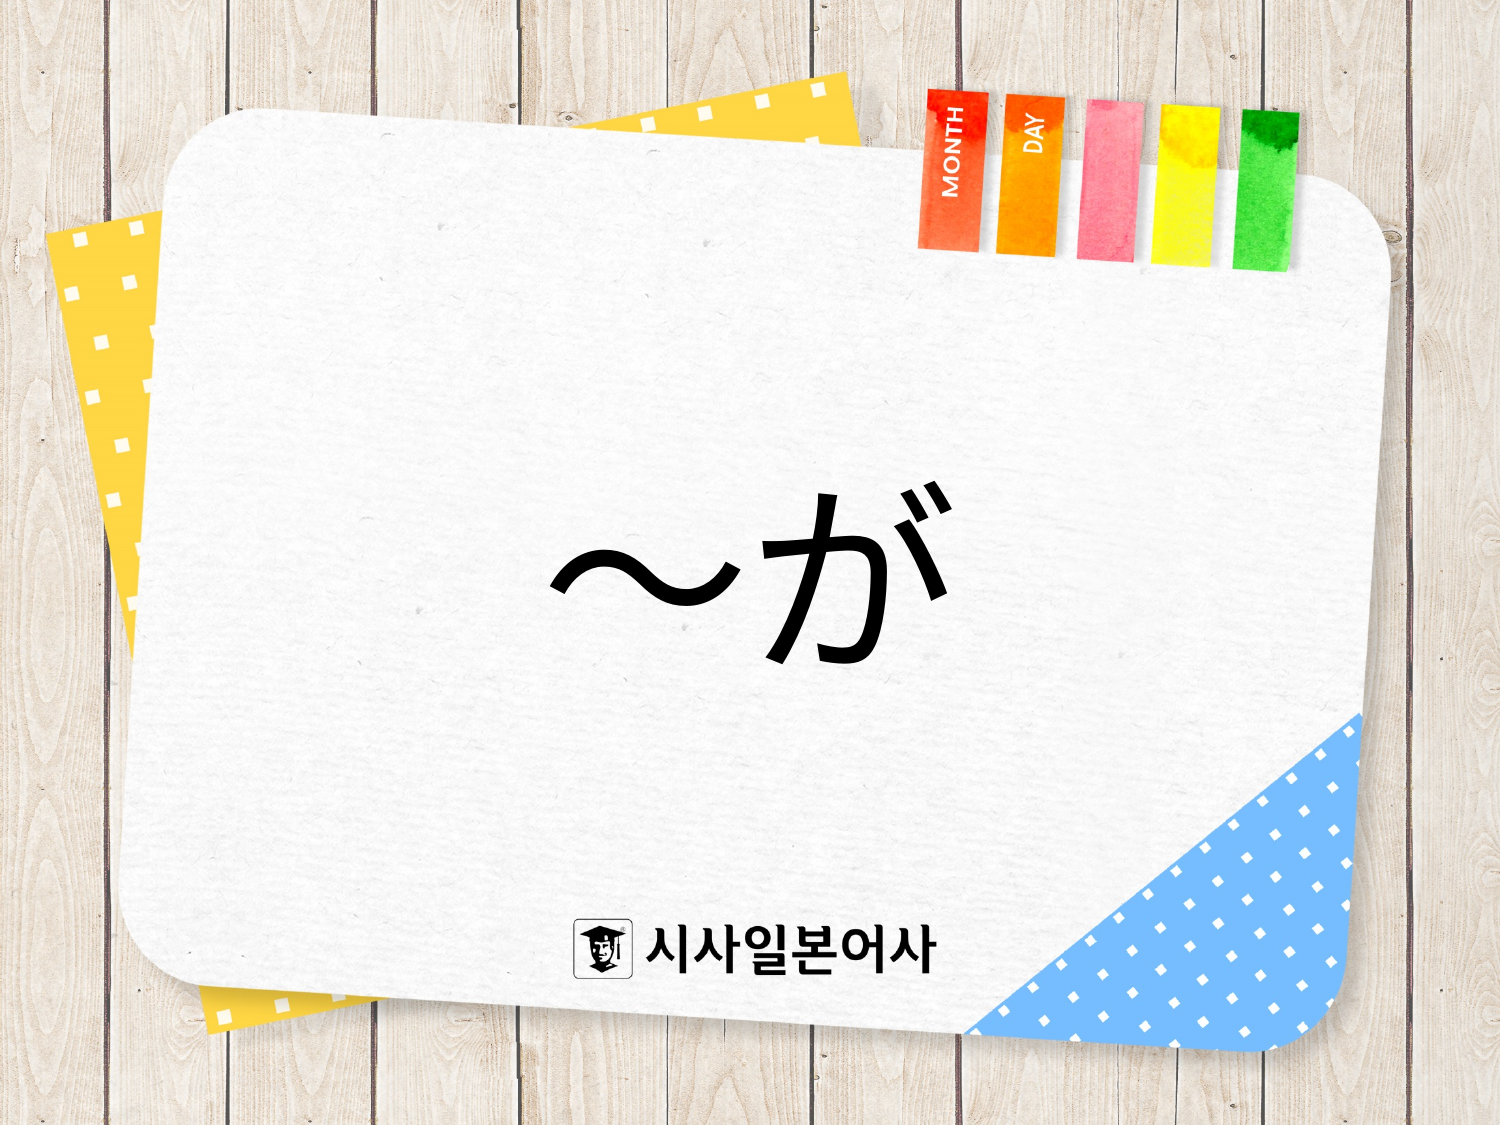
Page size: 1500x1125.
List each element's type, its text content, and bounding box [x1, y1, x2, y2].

picture [0, 0, 1500, 1125]
title ～が [75, 338, 1425, 811]
